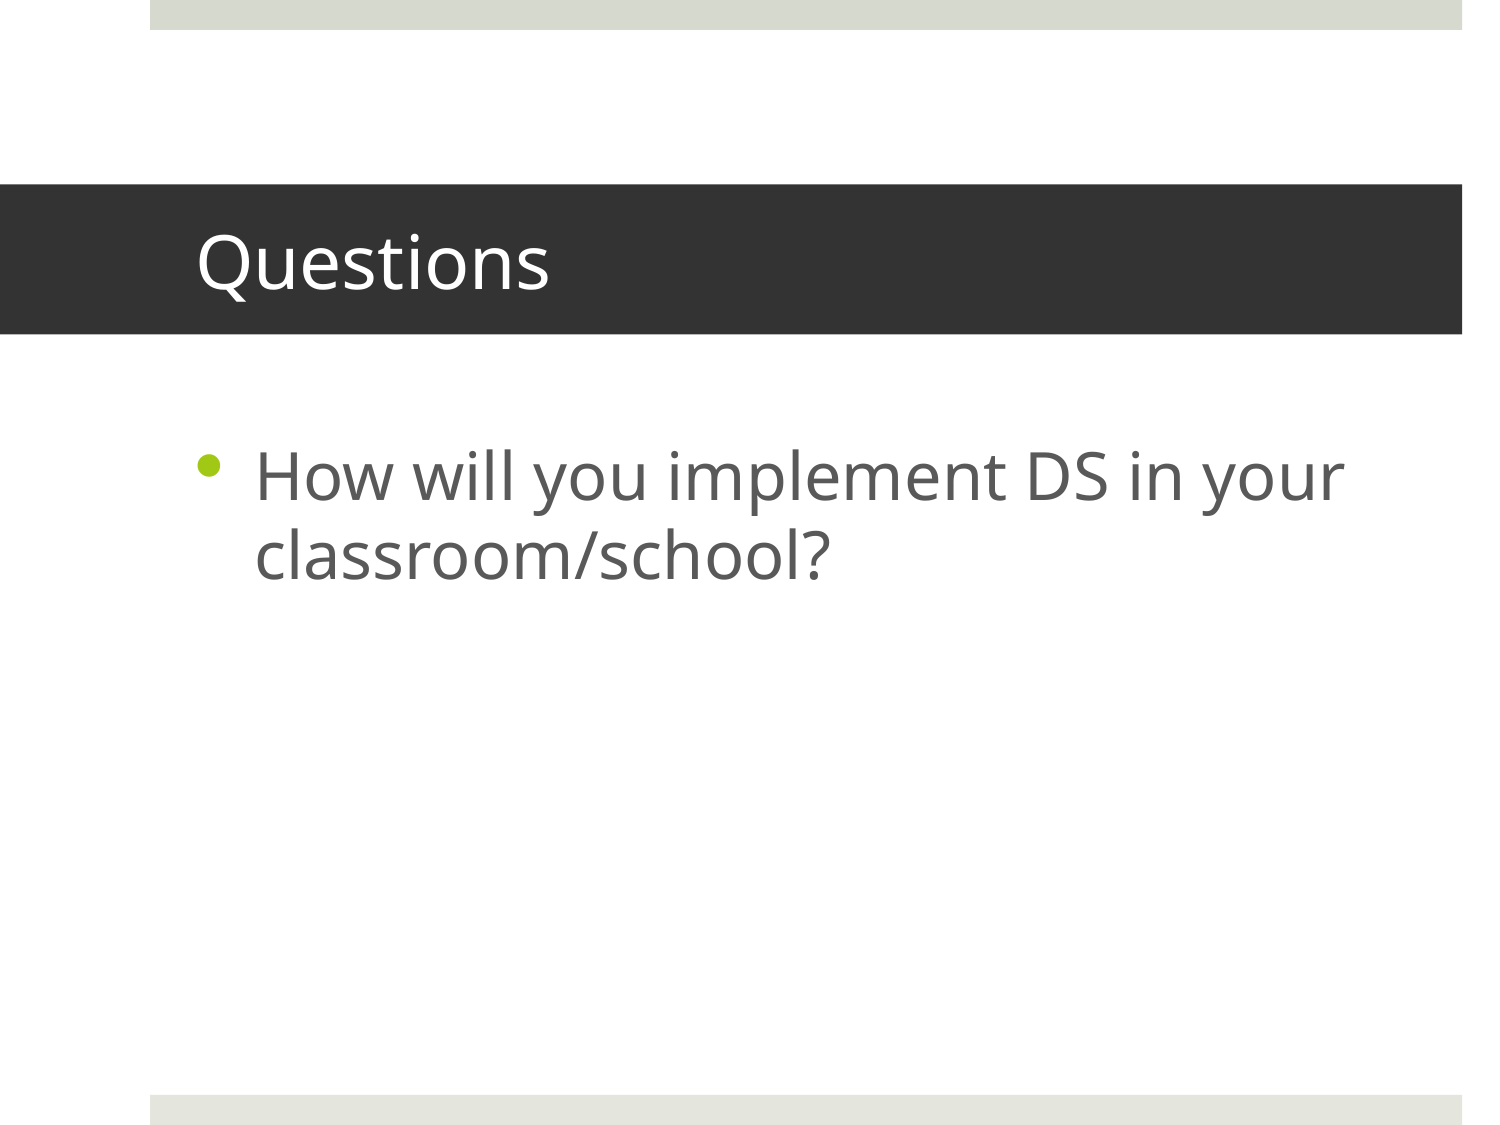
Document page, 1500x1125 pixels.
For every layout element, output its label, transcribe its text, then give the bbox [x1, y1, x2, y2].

list How will you implement DS in your classroom/school? [182, 425, 1432, 1028]
title Questions [0, 184, 1463, 335]
